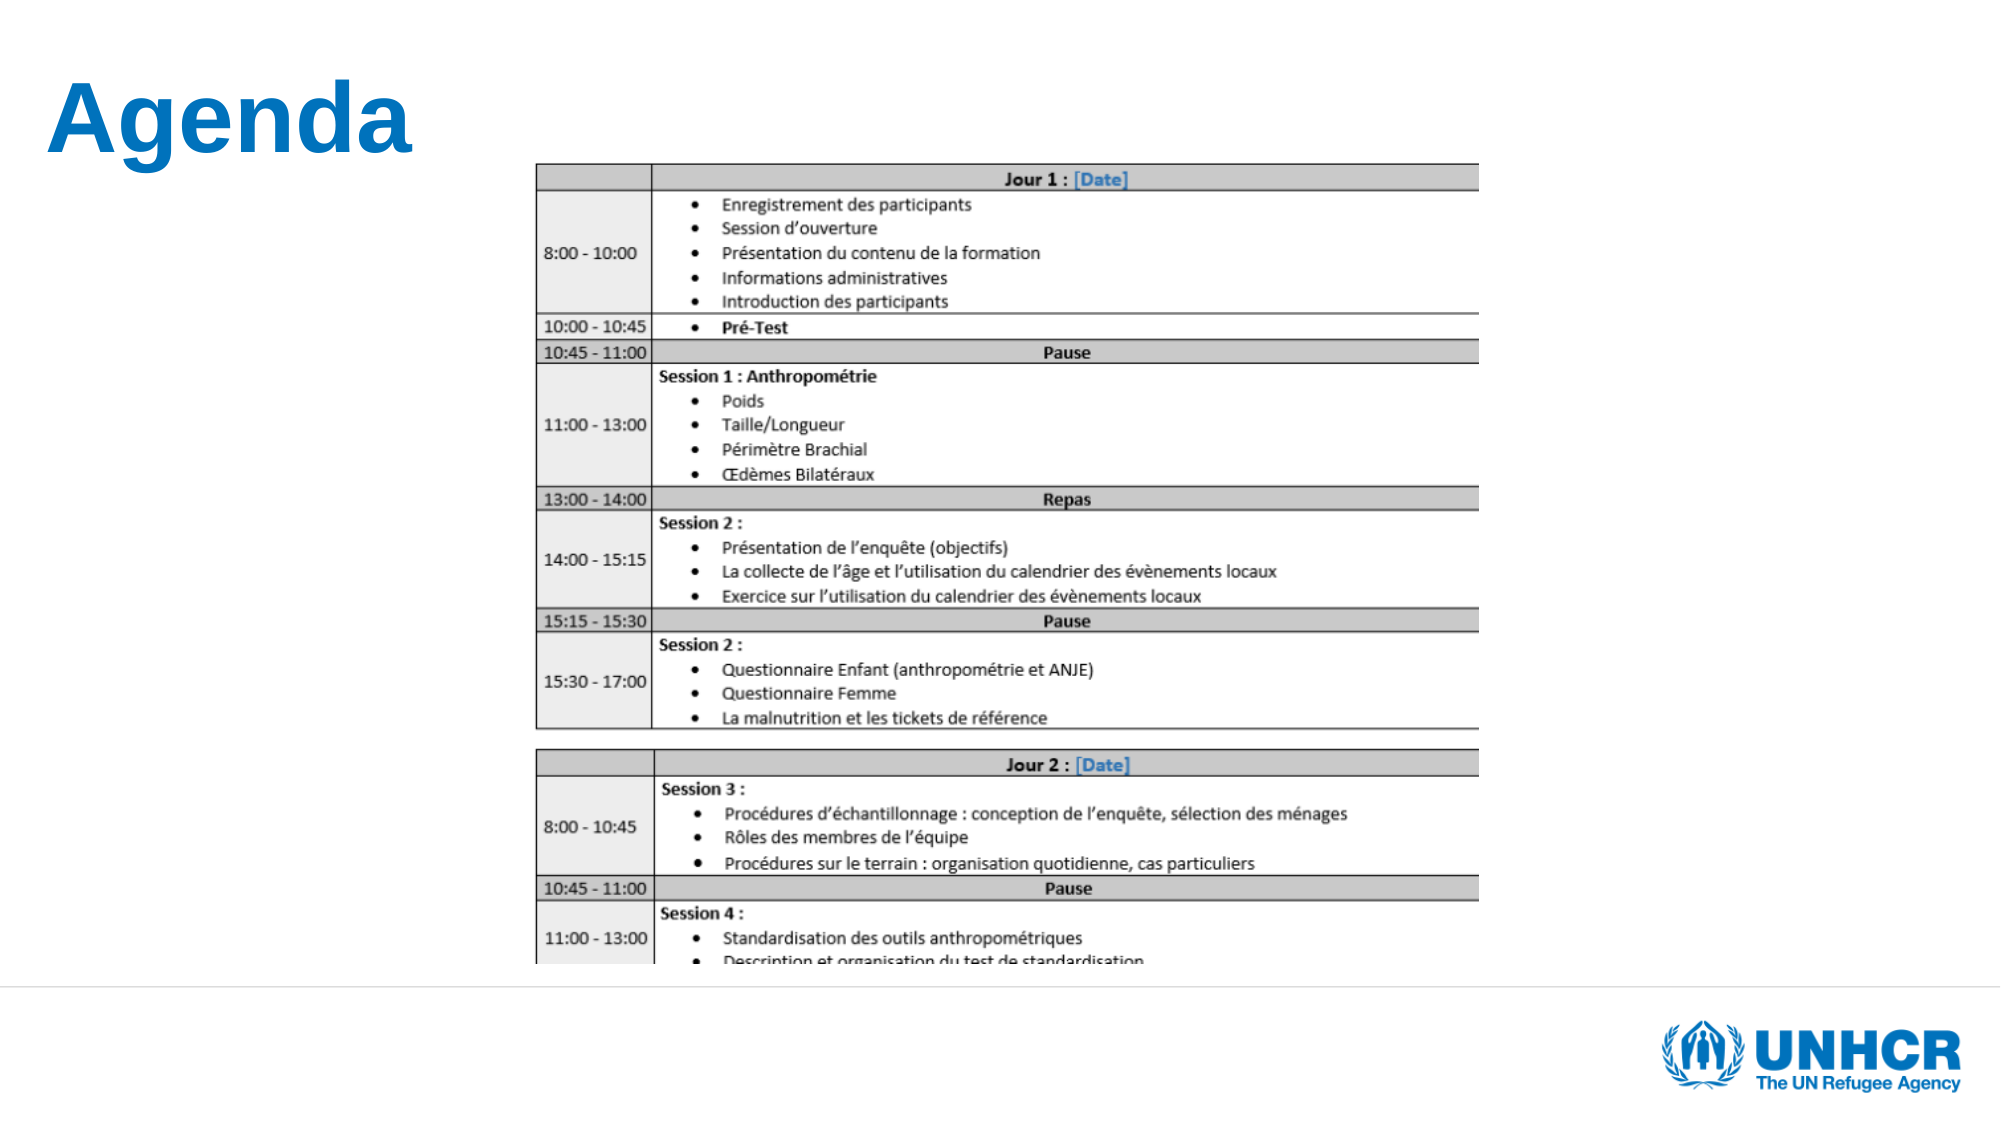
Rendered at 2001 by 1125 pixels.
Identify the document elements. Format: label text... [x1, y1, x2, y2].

title Agenda [45, 44, 1961, 175]
picture [0, 0, 2001, 1125]
